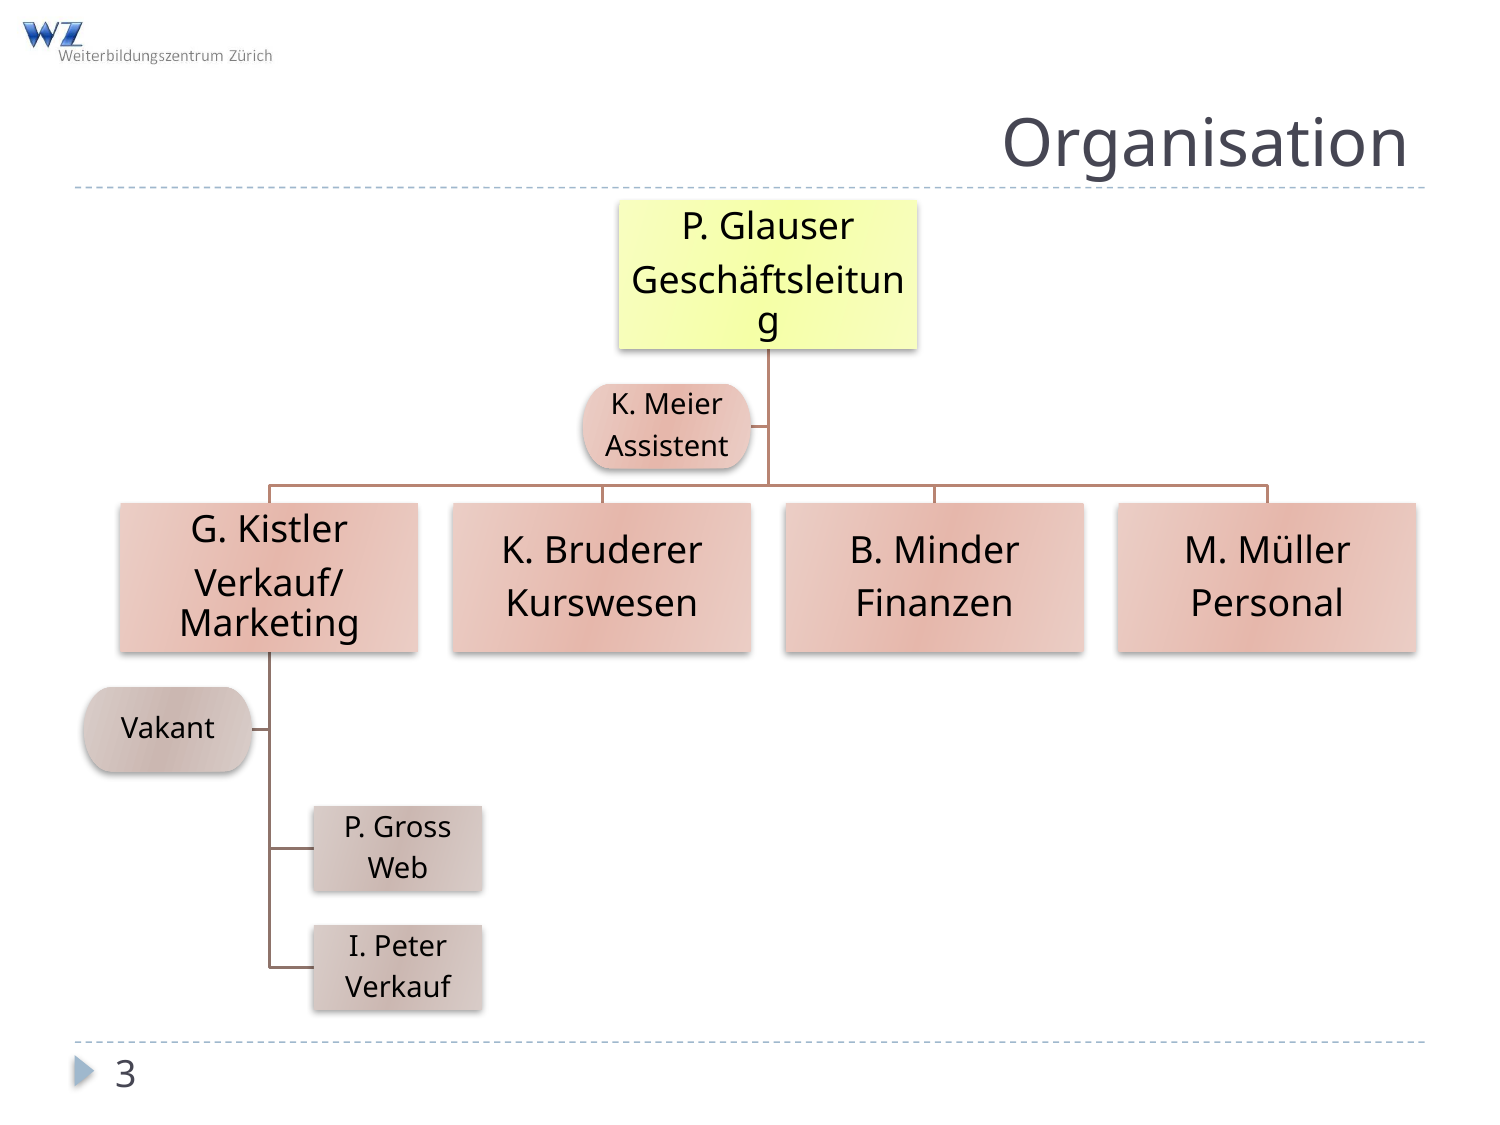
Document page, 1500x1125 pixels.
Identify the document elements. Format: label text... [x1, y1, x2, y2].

title Organisation [75, 24, 1425, 188]
slide_number 3 [100, 1042, 426, 1103]
picture [0, 0, 284, 70]
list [74, 199, 1426, 1011]
